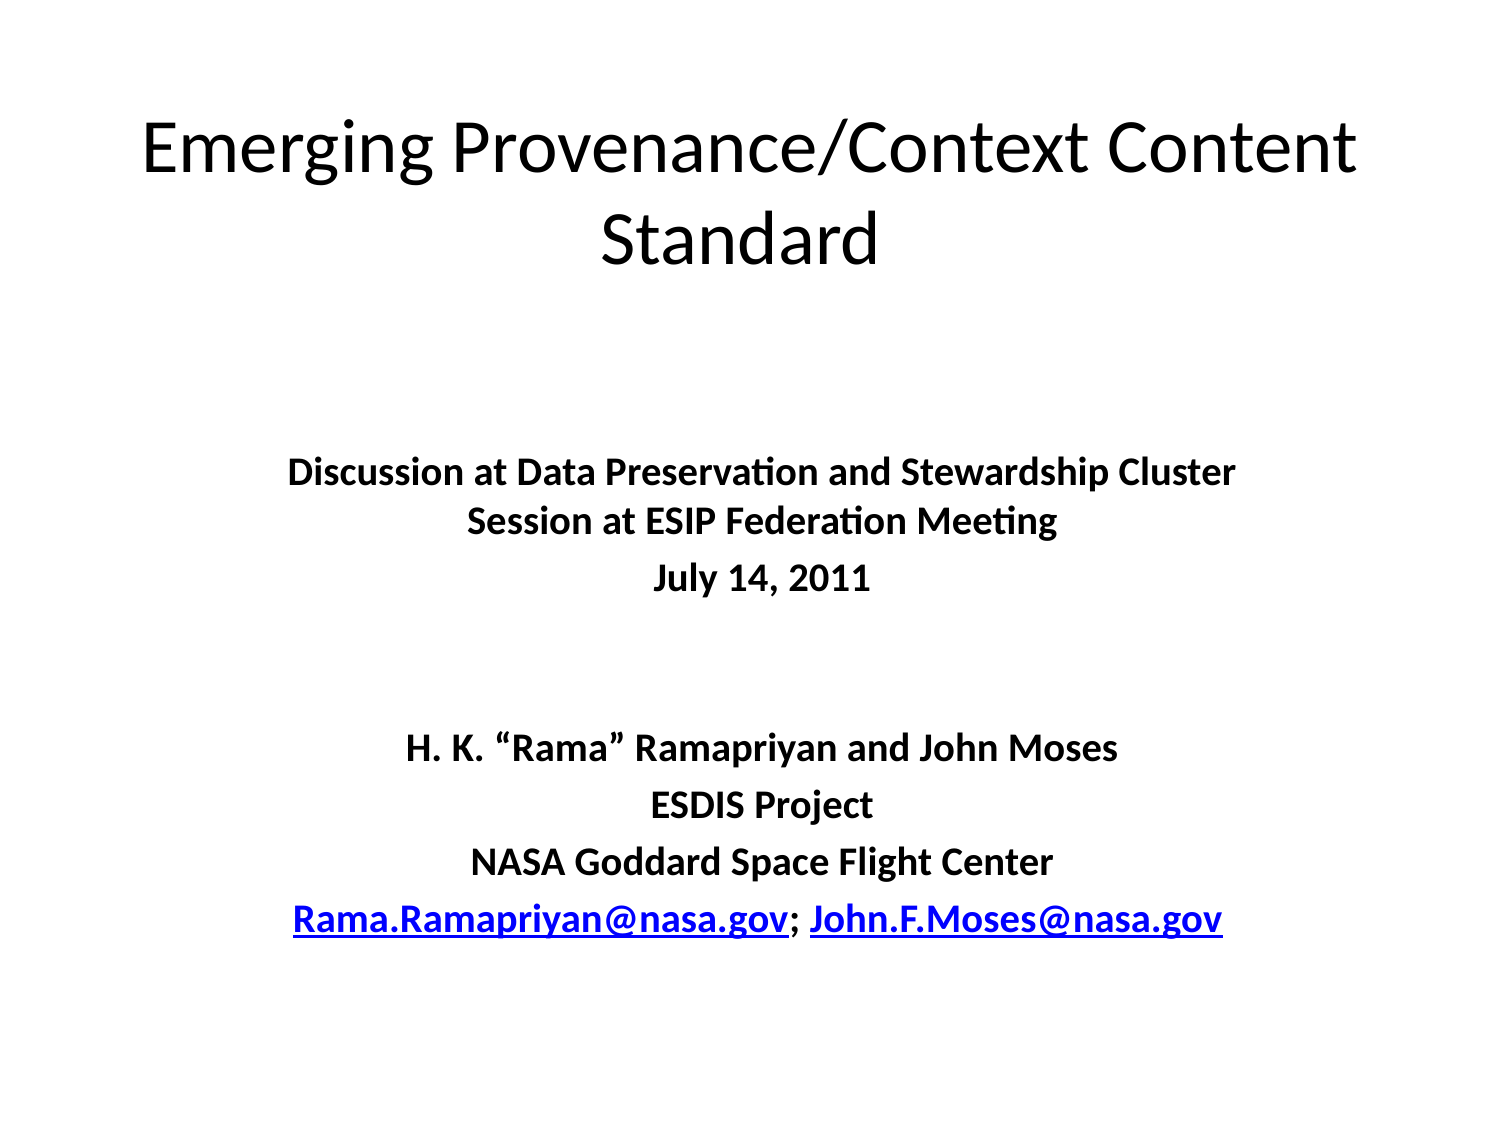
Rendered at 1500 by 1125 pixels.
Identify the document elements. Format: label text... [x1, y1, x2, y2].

title Emerging Provenance/Context Content Standard [112, 87, 1388, 288]
subtitle Discussion at Data Preservation and Stewardship Cluster Session at ESIP Federation Meeting July 14, 2011 H. K. “Rama” Ramapriyan and John Moses ESDIS Project NASA Goddard Space Flight Center Rama.Ramapriyan@nasa.gov; John.F.Moses@nasa.gov [212, 437, 1313, 951]
